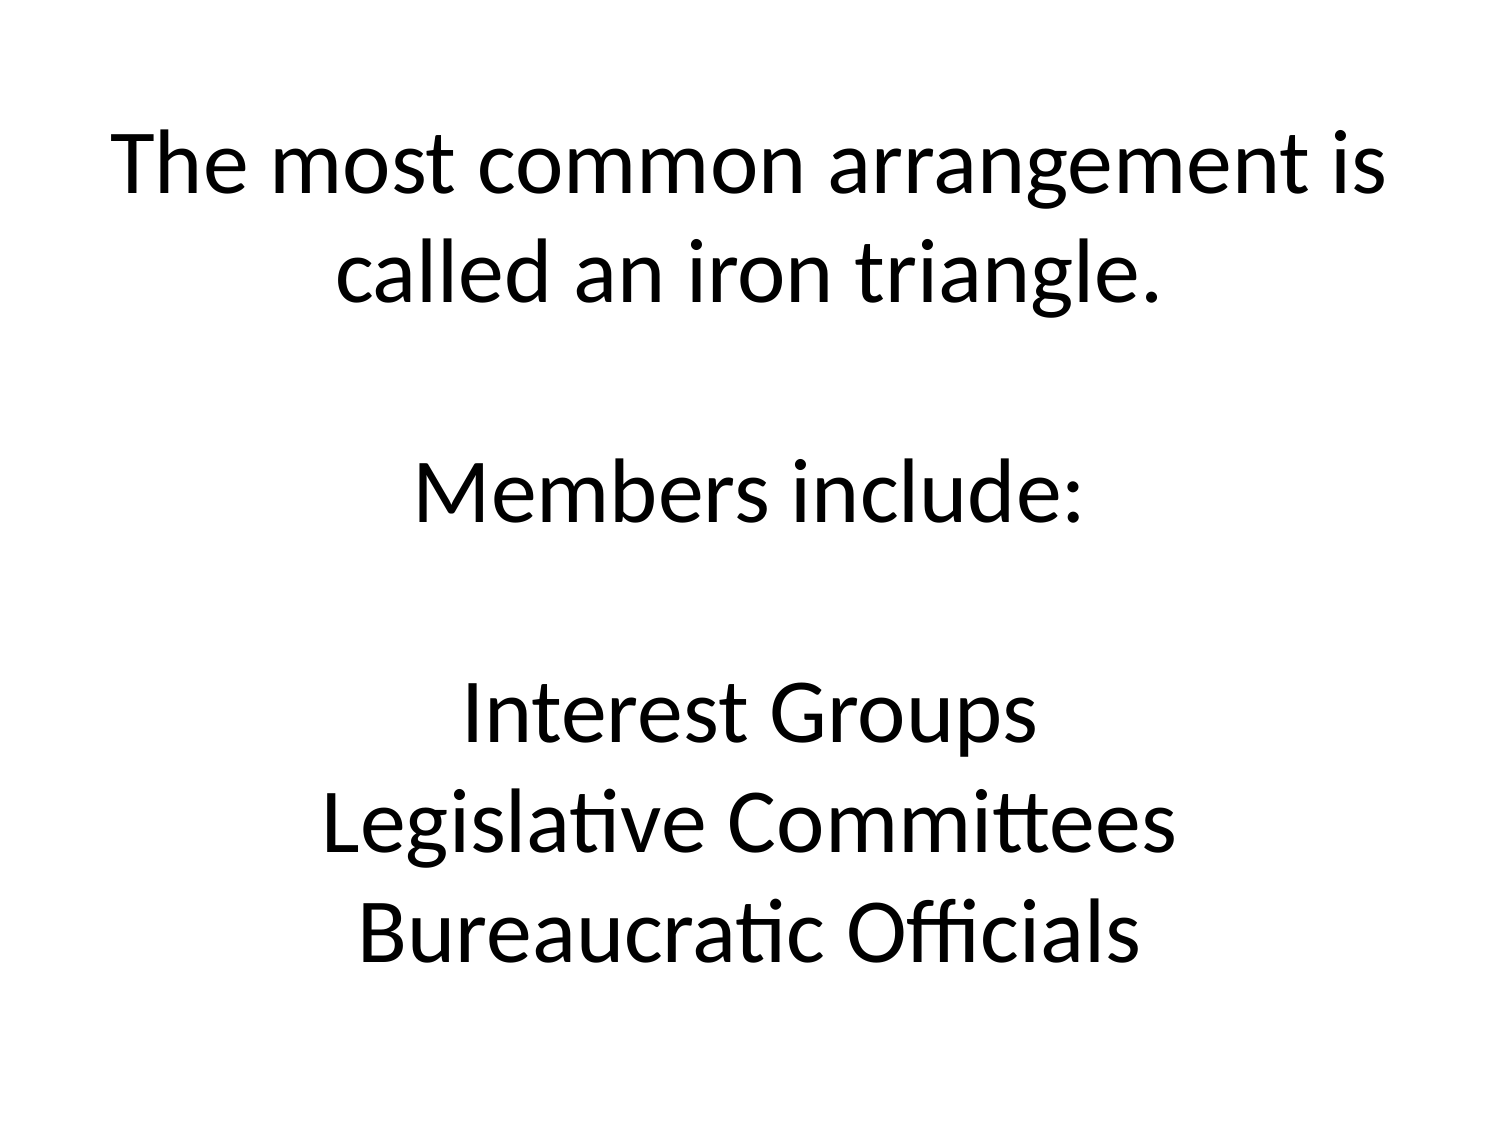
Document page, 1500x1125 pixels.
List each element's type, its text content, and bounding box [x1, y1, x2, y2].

title The most common arrangement is called an iron triangle. Members include: Interest Groups Legislative Committees Bureaucratic Officials [74, 44, 1426, 1038]
